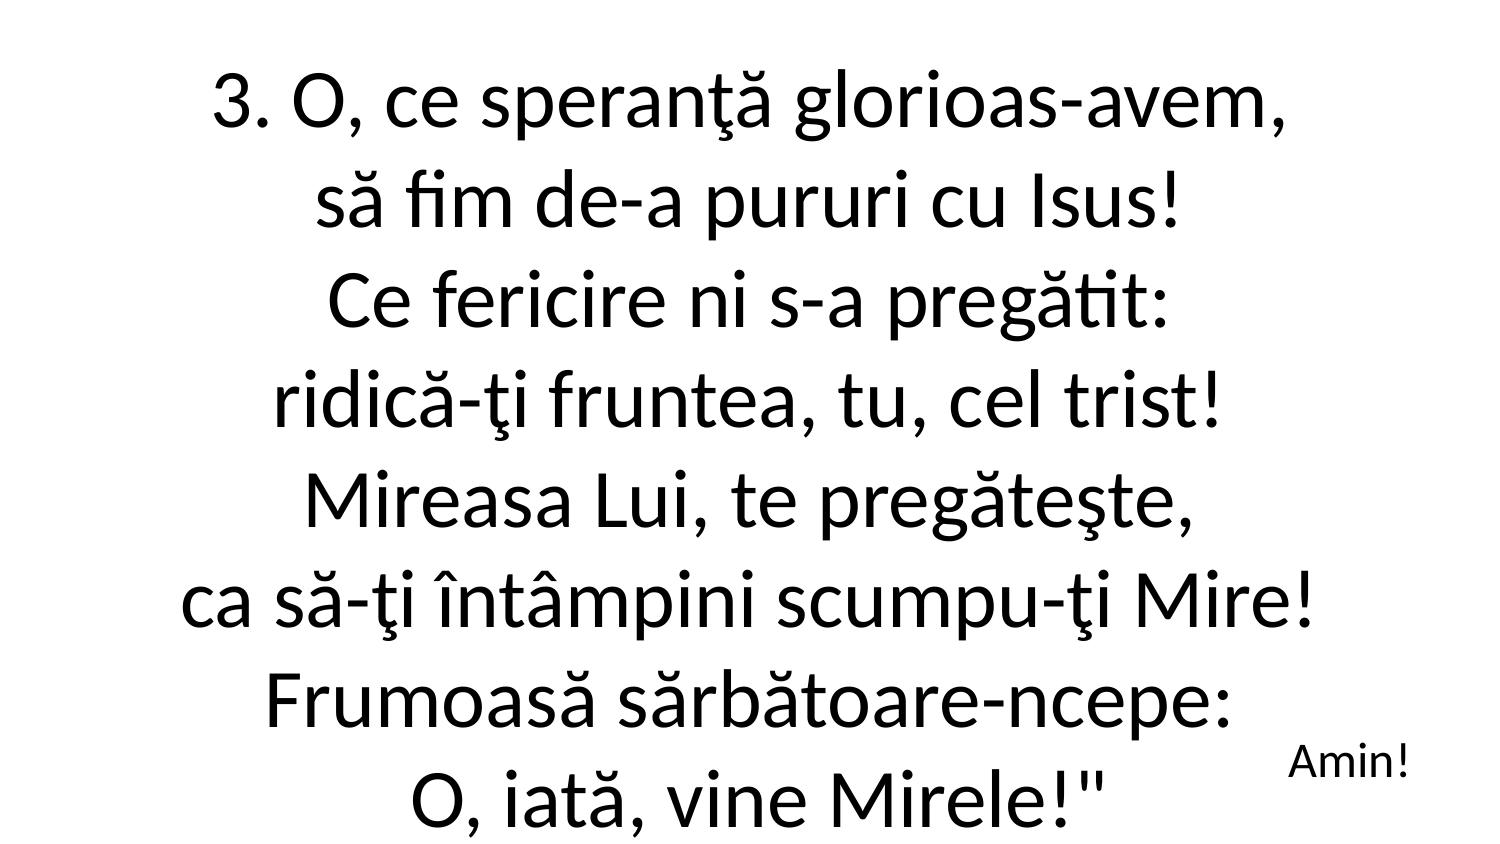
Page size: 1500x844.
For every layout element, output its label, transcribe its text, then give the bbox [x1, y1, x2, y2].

text_box 3. O, ce speranţă glorioas-avem, să fim de-a pururi cu Isus! Ce fericire ni s-a pregătit: ridică-ţi fruntea, tu, cel trist! Mireasa Lui, te pregăteşte, ca să-ţi întâmpini scumpu-ţi Mire! Frumoasă sărbătoare-ncepe: O, iată, vine Mirele!" [165, 0, 1335, 844]
text_box Amin! [1273, 674, 1427, 795]
